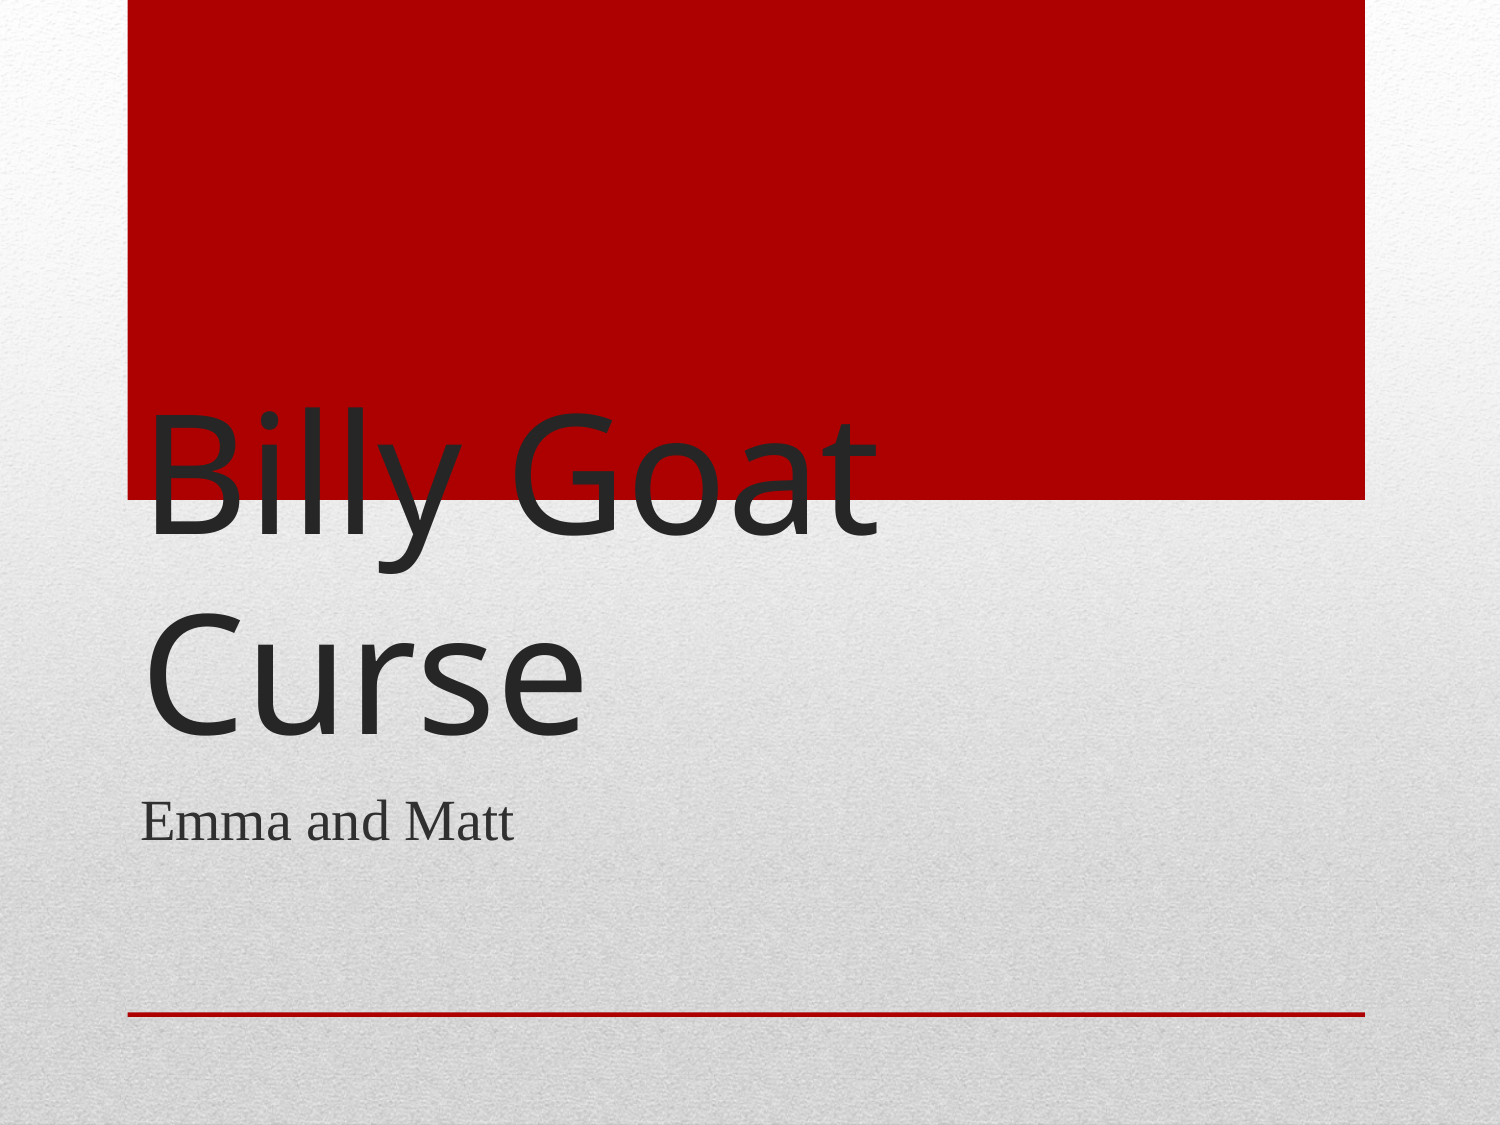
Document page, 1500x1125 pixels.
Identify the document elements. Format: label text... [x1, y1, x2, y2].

subtitle Emma and Matt [125, 774, 1250, 938]
title Billy Goat Curse [125, 525, 1363, 775]
